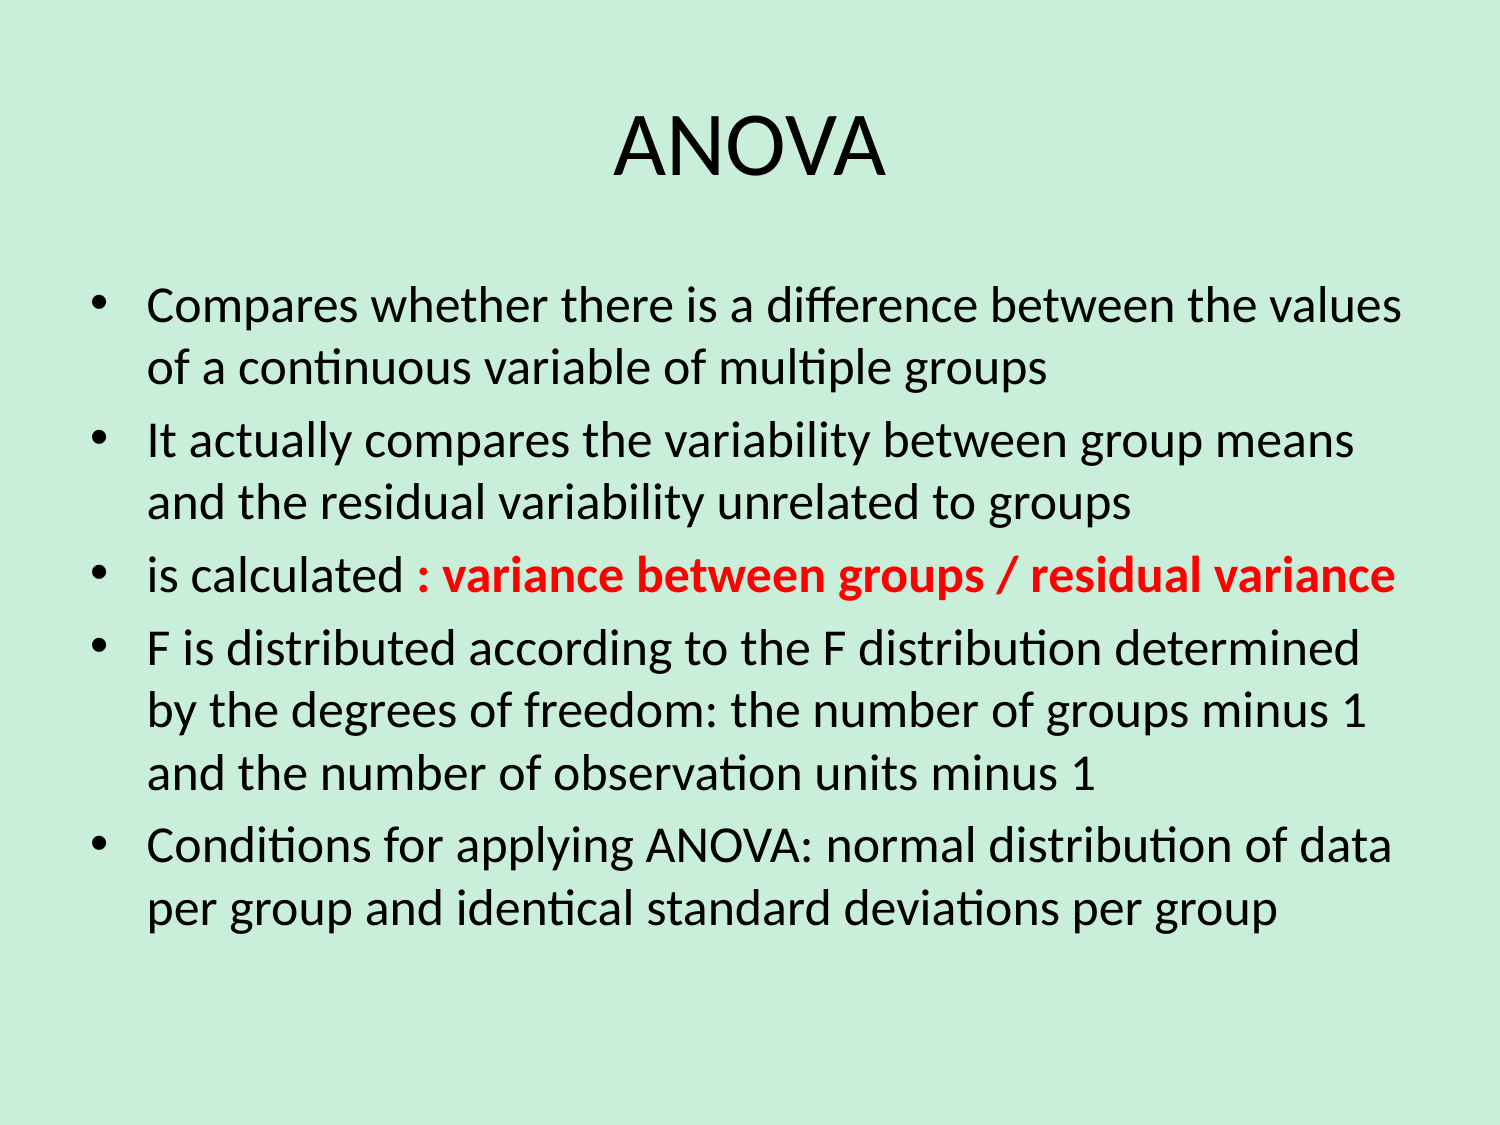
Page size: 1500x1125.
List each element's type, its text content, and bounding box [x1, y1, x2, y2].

title ANOVA [75, 45, 1425, 233]
list Compares whether there is a difference between the values of a continuous variable of multiple groups It actually compares the variability between group means and the residual variability unrelated to groups is calculated : variance between groups / residual variance F is distributed according to the F distribution determined by the degrees of freedom: the number of groups minus 1 and the number of observation units minus 1 Conditions for applying ANOVA: normal distribution of data per group and identical standard deviations per group [75, 262, 1425, 1005]
